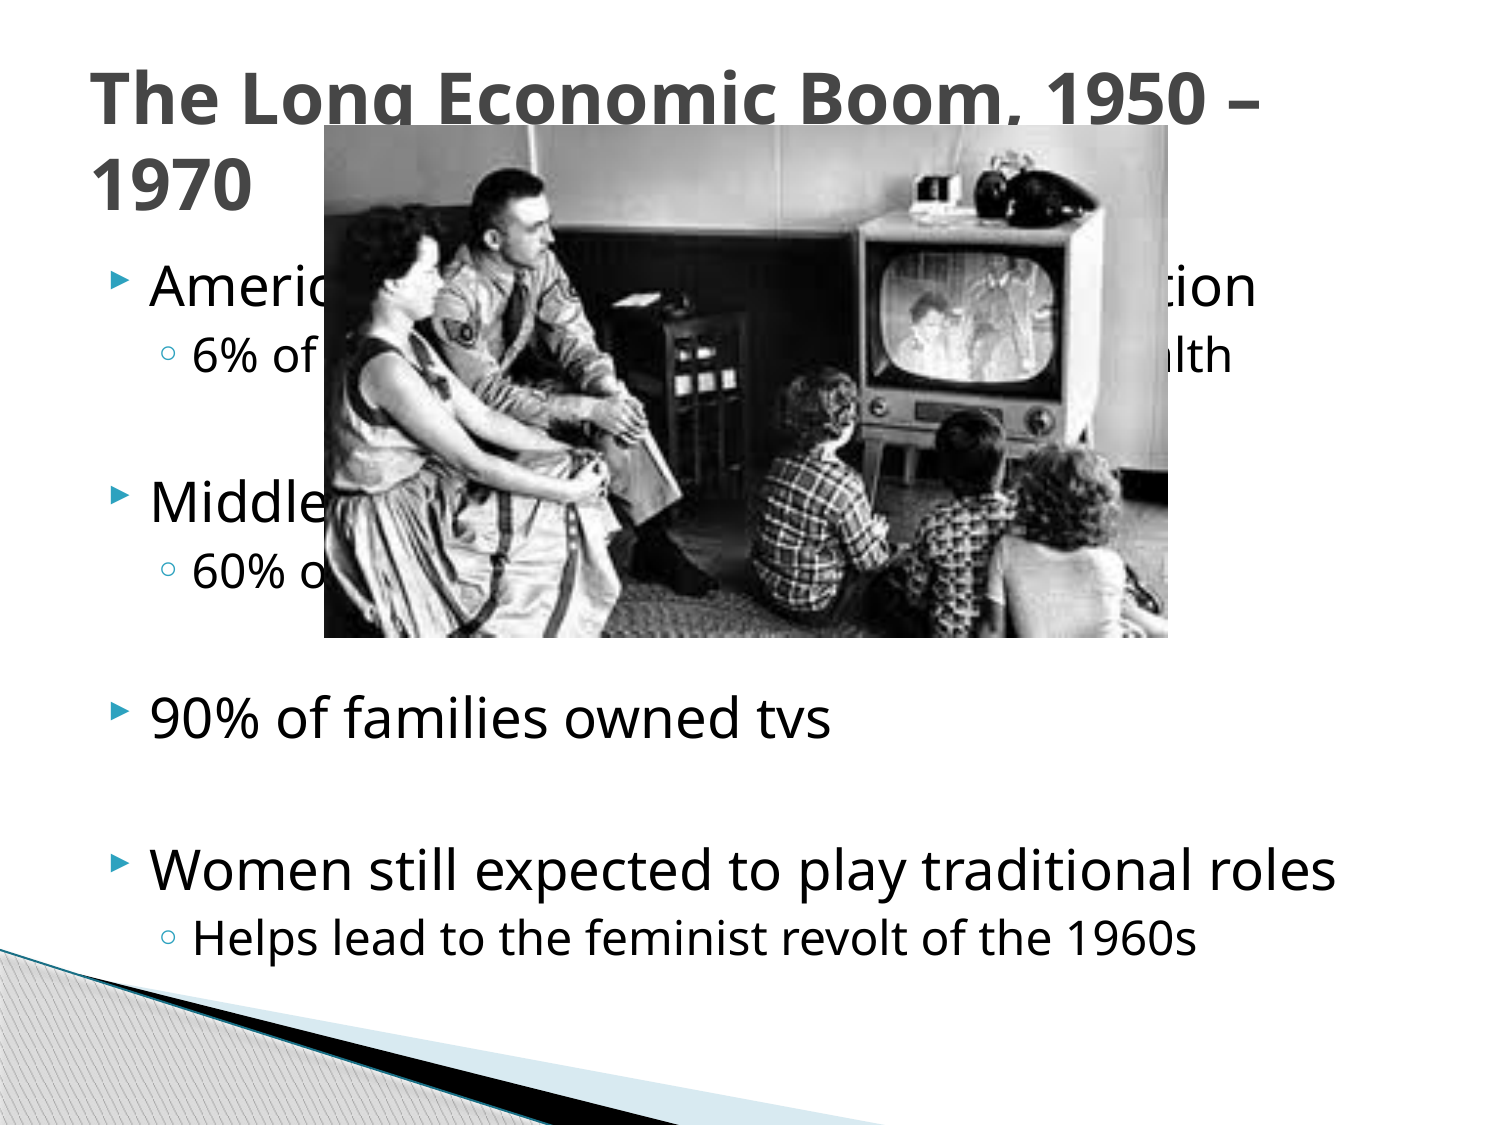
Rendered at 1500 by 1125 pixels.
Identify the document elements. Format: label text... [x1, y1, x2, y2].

title The Long Economic Boom, 1950 – 1970 [75, 45, 1425, 233]
picture [324, 125, 1168, 638]
list America quickly became wealthiest nation 6% of world’s people owned 40% of the wealth Middle-class grew at high rate 60% of people by mid 1950s 90% of families owned tvs Women still expected to play traditional roles Helps lead to the feminist revolt of the 1960s [75, 243, 1425, 986]
